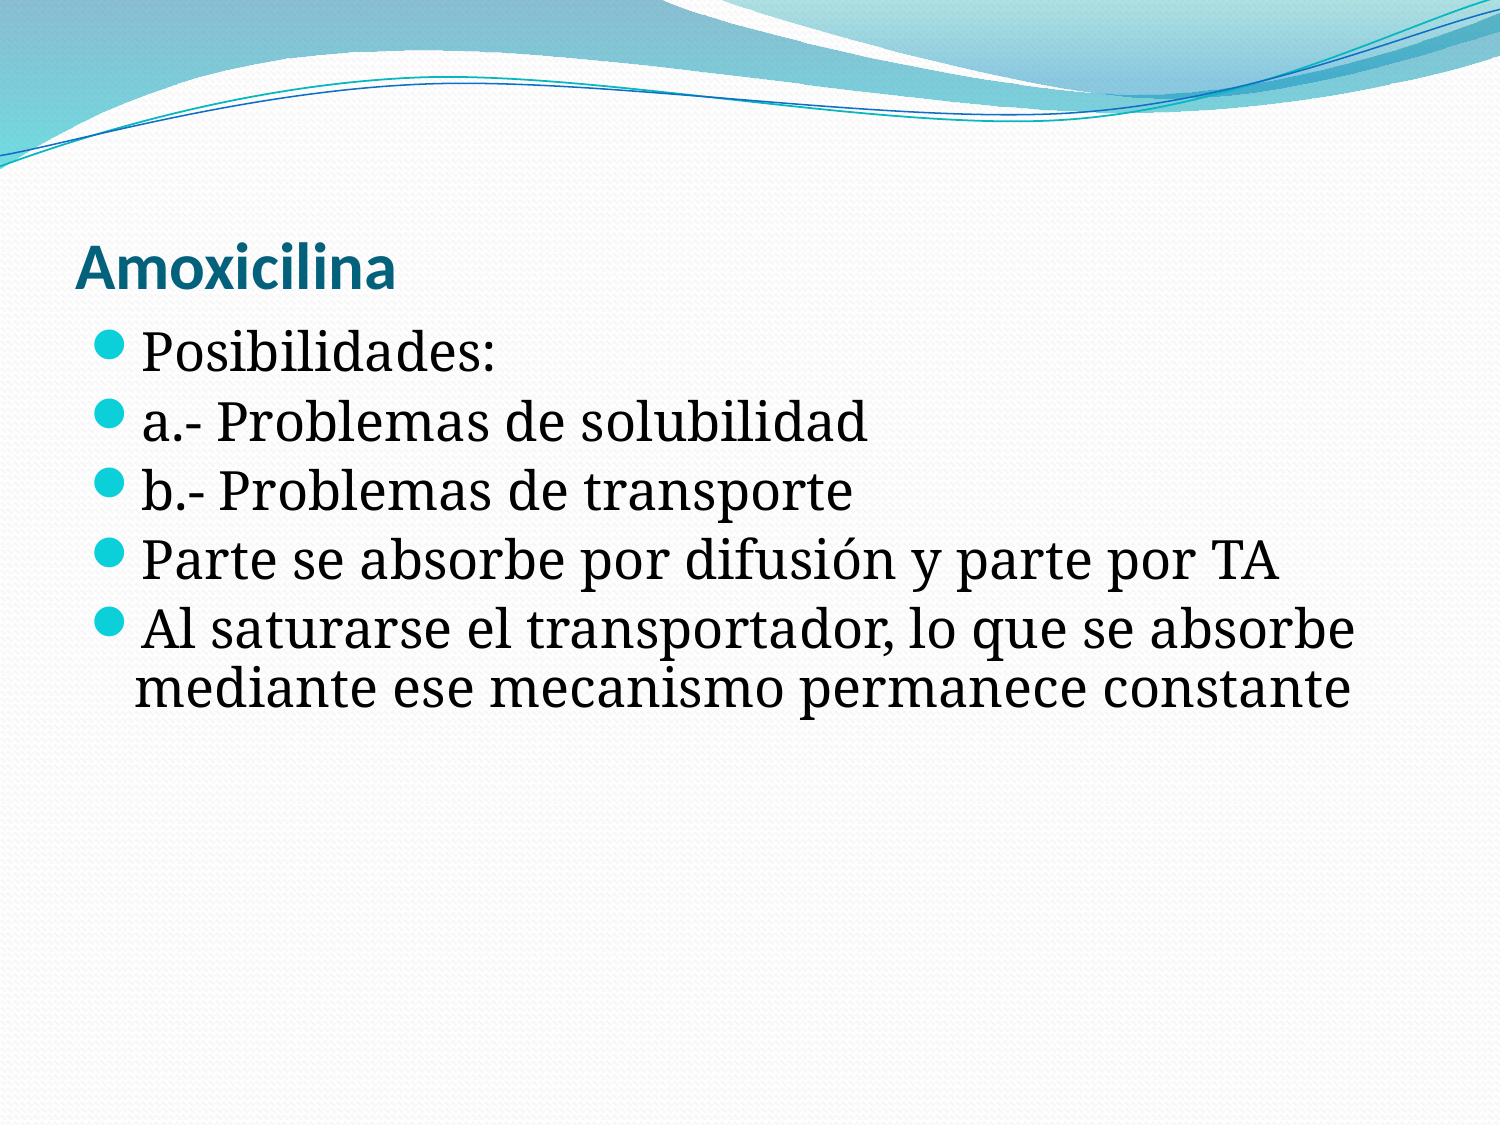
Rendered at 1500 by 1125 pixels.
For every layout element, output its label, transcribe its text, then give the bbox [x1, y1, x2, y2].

list Posibilidades: a.- Problemas de solubilidad b.- Problemas de transporte Parte se absorbe por difusión y parte por TA Al saturarse el transportador, lo que se absorbe mediante ese mecanismo permanece constante [74, 317, 1426, 1038]
title Amoxicilina [74, 115, 1426, 304]
